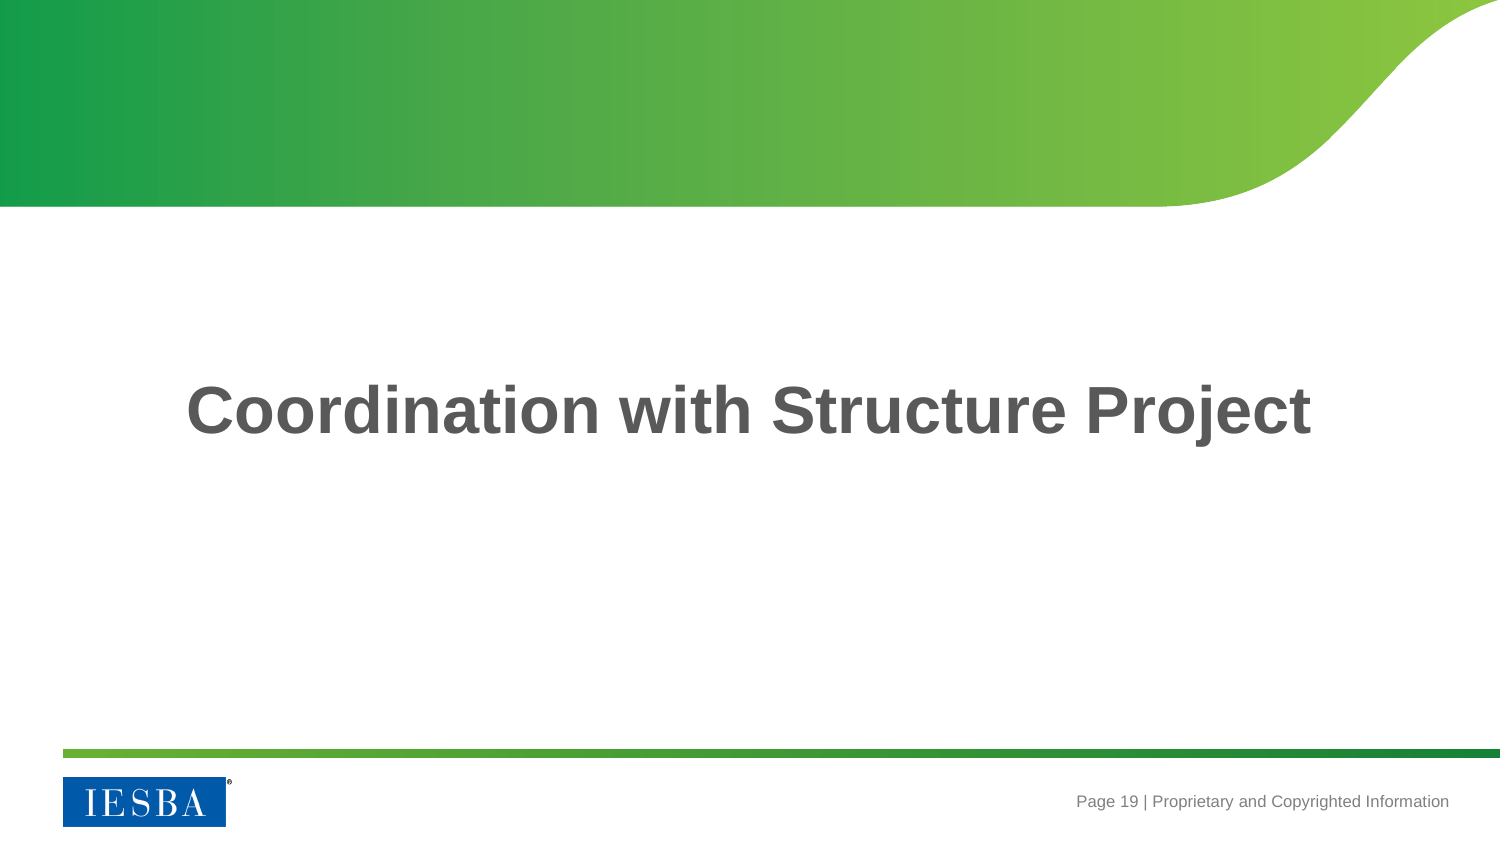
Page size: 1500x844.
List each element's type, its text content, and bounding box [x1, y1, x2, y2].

picture [0, 0, 1500, 207]
picture [63, 777, 232, 827]
list Coordination with Structure Project [150, 359, 1350, 472]
